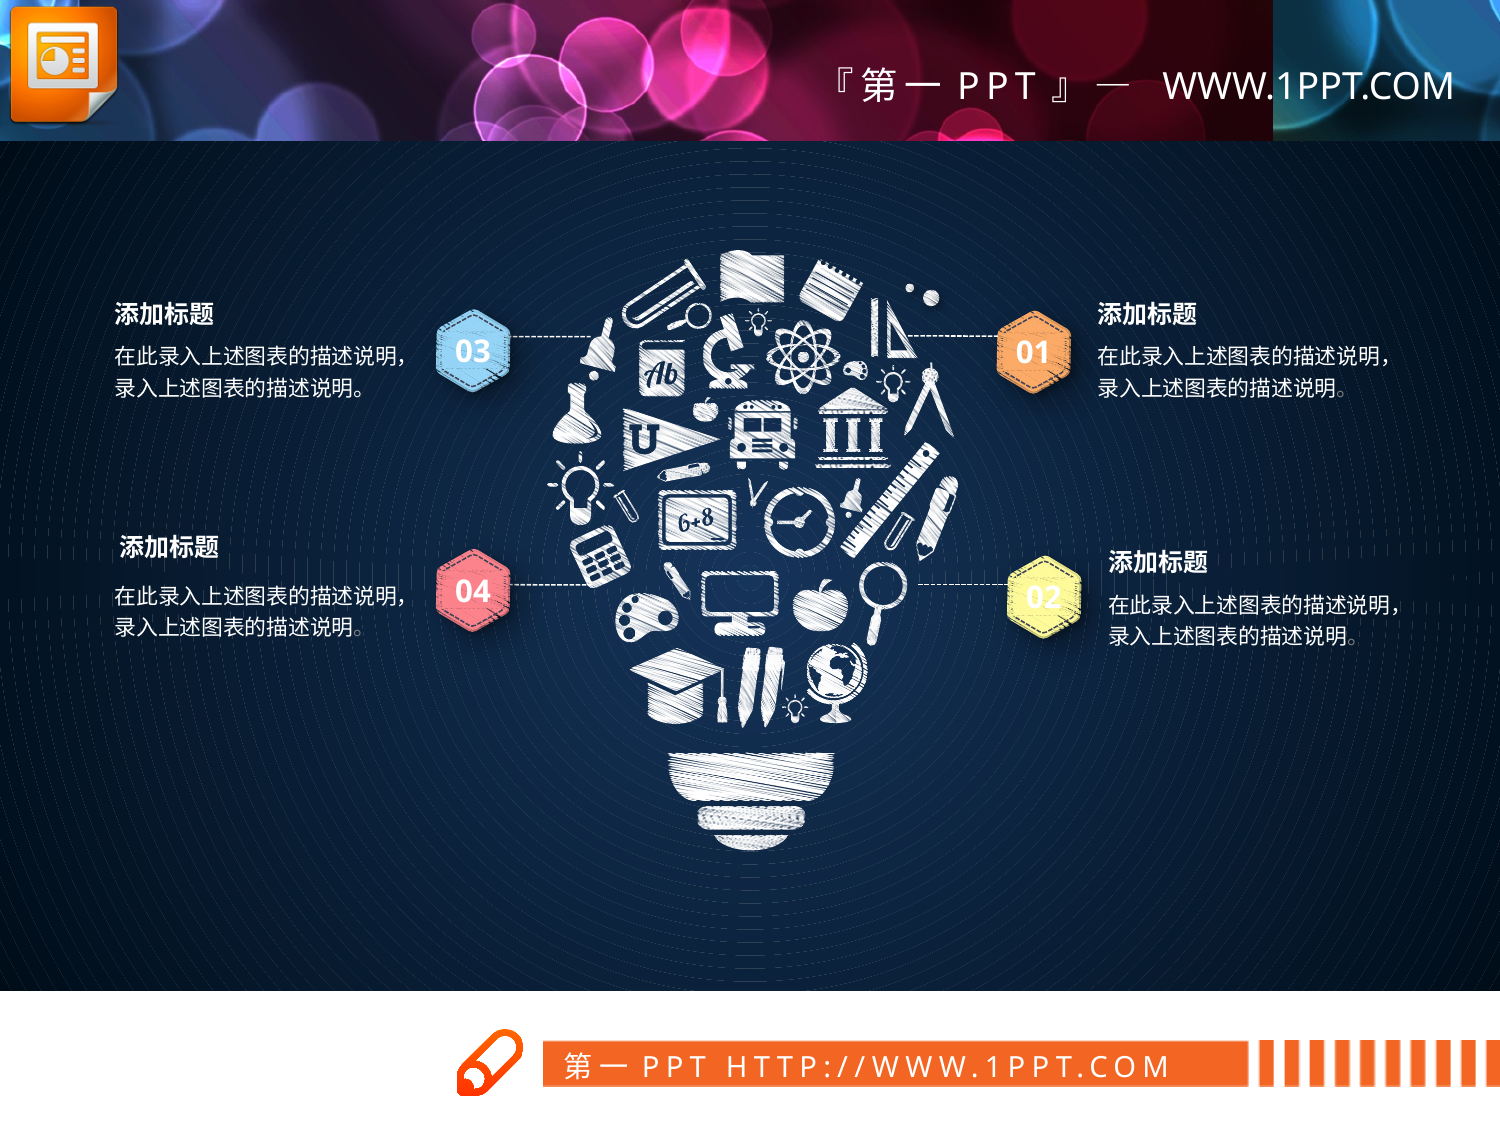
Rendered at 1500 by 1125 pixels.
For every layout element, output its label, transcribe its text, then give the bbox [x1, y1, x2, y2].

text_box [602, 483, 615, 487]
text_box [804, 357, 820, 373]
picture [1036, 555, 1053, 559]
text_box [793, 319, 814, 333]
text_box [866, 613, 882, 646]
picture [0, 0, 1500, 141]
text_box [825, 422, 835, 451]
picture [465, 309, 483, 313]
picture [1024, 390, 1042, 394]
text_box [696, 805, 806, 830]
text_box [792, 578, 849, 632]
text_box 添加标题 [108, 526, 299, 568]
text_box [667, 752, 835, 801]
text_box [760, 670, 781, 722]
text_box [767, 646, 783, 655]
picture [1035, 635, 1053, 639]
text_box [589, 370, 599, 381]
text_box [704, 396, 711, 406]
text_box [431, 552, 515, 628]
text_box [749, 500, 757, 507]
text_box [682, 318, 689, 324]
text_box 添加标题 [1096, 540, 1288, 580]
text_box [803, 328, 832, 357]
text_box [579, 317, 616, 373]
text_box [621, 264, 700, 329]
text_box [880, 364, 906, 403]
text_box [822, 417, 838, 422]
text_box [615, 592, 679, 643]
text_box [921, 367, 939, 383]
text_box [859, 561, 908, 610]
text_box [774, 328, 832, 386]
text_box [737, 670, 758, 722]
text_box [666, 320, 684, 330]
text_box 在此录入上述图表的描述说明，录入上述图表的描述说明。 [1086, 332, 1420, 407]
text_box [868, 417, 883, 422]
text_box [817, 386, 889, 410]
text_box [656, 462, 711, 482]
text_box [903, 380, 933, 437]
text_box [845, 511, 852, 518]
text_box [839, 477, 863, 513]
text_box [561, 466, 600, 526]
text_box [638, 339, 685, 397]
text_box [930, 380, 955, 438]
text_box [713, 834, 789, 851]
text_box [747, 476, 754, 502]
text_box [431, 313, 515, 389]
text_box [889, 519, 910, 547]
text_box [814, 463, 892, 468]
text_box [779, 461, 789, 470]
text_box [845, 417, 861, 422]
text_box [904, 283, 940, 307]
text_box [822, 448, 838, 453]
text_box [617, 496, 636, 520]
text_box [804, 642, 868, 724]
text_box [596, 460, 605, 470]
picture [463, 628, 482, 632]
text_box [793, 381, 814, 395]
text_box [752, 480, 769, 502]
text_box [692, 402, 719, 422]
text_box [817, 410, 889, 414]
text_box [745, 647, 761, 655]
text_box [685, 302, 712, 330]
text_box [793, 417, 798, 430]
text_box 在此录入上述图表的描述说明，录入上述图表的描述说明。 [103, 332, 437, 407]
text_box 在此录入上述图表的描述说明，录入上述图表的描述说明。 [103, 571, 437, 646]
text_box [868, 448, 883, 453]
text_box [627, 647, 729, 725]
text_box [740, 720, 747, 728]
picture [466, 548, 482, 552]
text_box [839, 441, 941, 559]
text_box [782, 365, 797, 371]
text_box 添加标题 [1086, 292, 1278, 332]
text_box [741, 653, 761, 672]
text_box [765, 346, 779, 367]
text_box [700, 570, 780, 636]
text_box 在此录入上述图表的描述说明，录入上述图表的描述说明。 [1096, 580, 1430, 655]
text_box [776, 509, 813, 529]
text_box [884, 514, 913, 551]
text_box 添加标题 [103, 292, 295, 332]
text_box [683, 259, 707, 290]
text_box [827, 346, 841, 367]
text_box [719, 250, 785, 303]
text_box [744, 311, 768, 337]
text_box [845, 448, 861, 453]
text_box [555, 460, 566, 470]
text_box [763, 720, 769, 728]
text_box [870, 298, 879, 357]
text_box [631, 280, 695, 321]
text_box [779, 657, 786, 691]
text_box [817, 456, 889, 460]
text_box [1002, 559, 1086, 635]
text_box [763, 486, 836, 558]
text_box [727, 417, 732, 430]
picture [543, 1040, 1500, 1087]
text_box [774, 357, 803, 386]
text_box [552, 382, 602, 444]
picture [1026, 310, 1043, 314]
text_box [702, 312, 755, 389]
text_box [657, 489, 737, 550]
text_box [797, 351, 810, 363]
text_box [782, 343, 796, 349]
text_box [790, 370, 795, 378]
text_box [811, 370, 817, 378]
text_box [992, 314, 1076, 390]
picture [464, 389, 481, 393]
text_box [886, 298, 918, 359]
text_box [622, 407, 721, 472]
text_box [811, 335, 817, 343]
text_box [915, 475, 959, 562]
text_box [929, 361, 933, 372]
text_box [764, 653, 784, 672]
text_box [810, 365, 825, 371]
text_box [847, 422, 858, 451]
text_box [546, 483, 559, 487]
text_box [555, 500, 566, 510]
text_box [900, 511, 915, 521]
text_box [613, 489, 626, 498]
text_box [873, 605, 882, 615]
text_box [596, 500, 605, 510]
text_box [787, 340, 803, 356]
text_box [790, 335, 795, 343]
text_box [781, 693, 799, 724]
text_box [729, 399, 796, 459]
text_box [578, 450, 583, 463]
text_box [810, 343, 825, 348]
text_box [799, 258, 864, 322]
text_box [569, 524, 631, 589]
text_box [736, 461, 746, 470]
text_box [870, 422, 880, 451]
text_box [615, 492, 639, 523]
text_box [842, 360, 868, 381]
text_box [663, 561, 691, 600]
